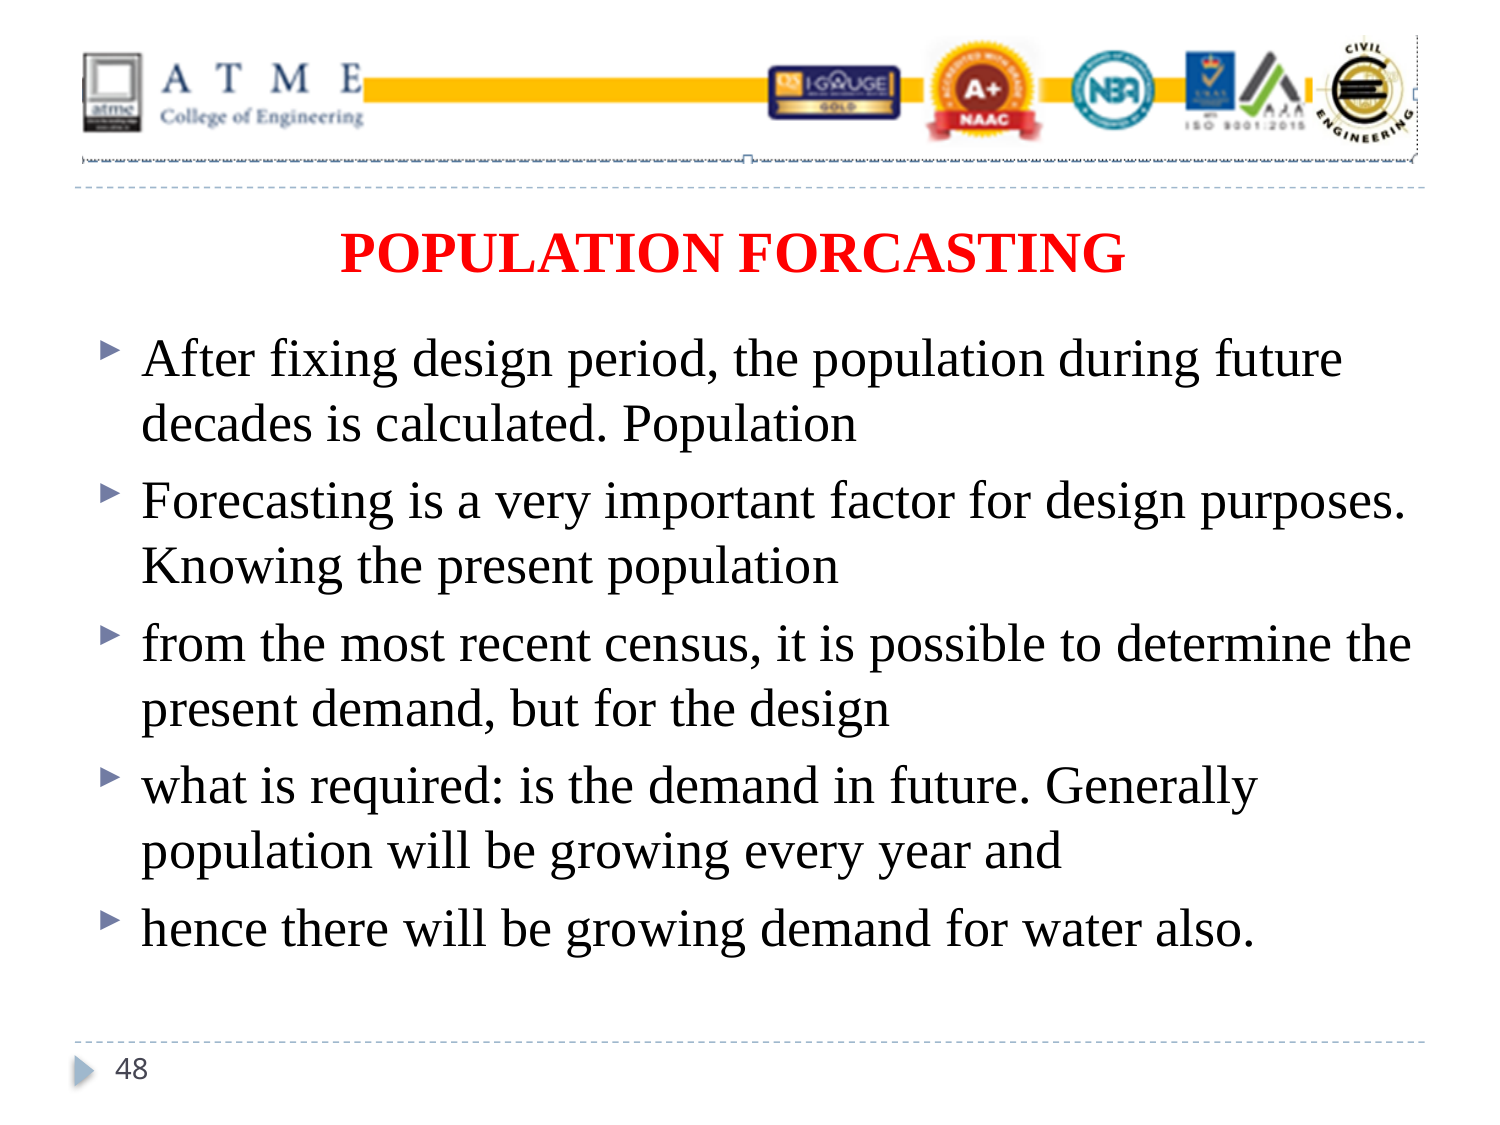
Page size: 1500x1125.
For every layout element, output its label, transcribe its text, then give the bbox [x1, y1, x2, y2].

picture [82, 35, 1418, 164]
list After fixing design period, the population during future decades is calculated. Population Forecasting is a very important factor for design purposes. Knowing the present population from the most recent census, it is possible to determine the present demand, but for the design what is required: is the demand in future. Generally population will be growing every year and hence there will be growing demand for water also. [82, 314, 1465, 1125]
title POPULATION FORCASTING [58, 175, 1409, 292]
